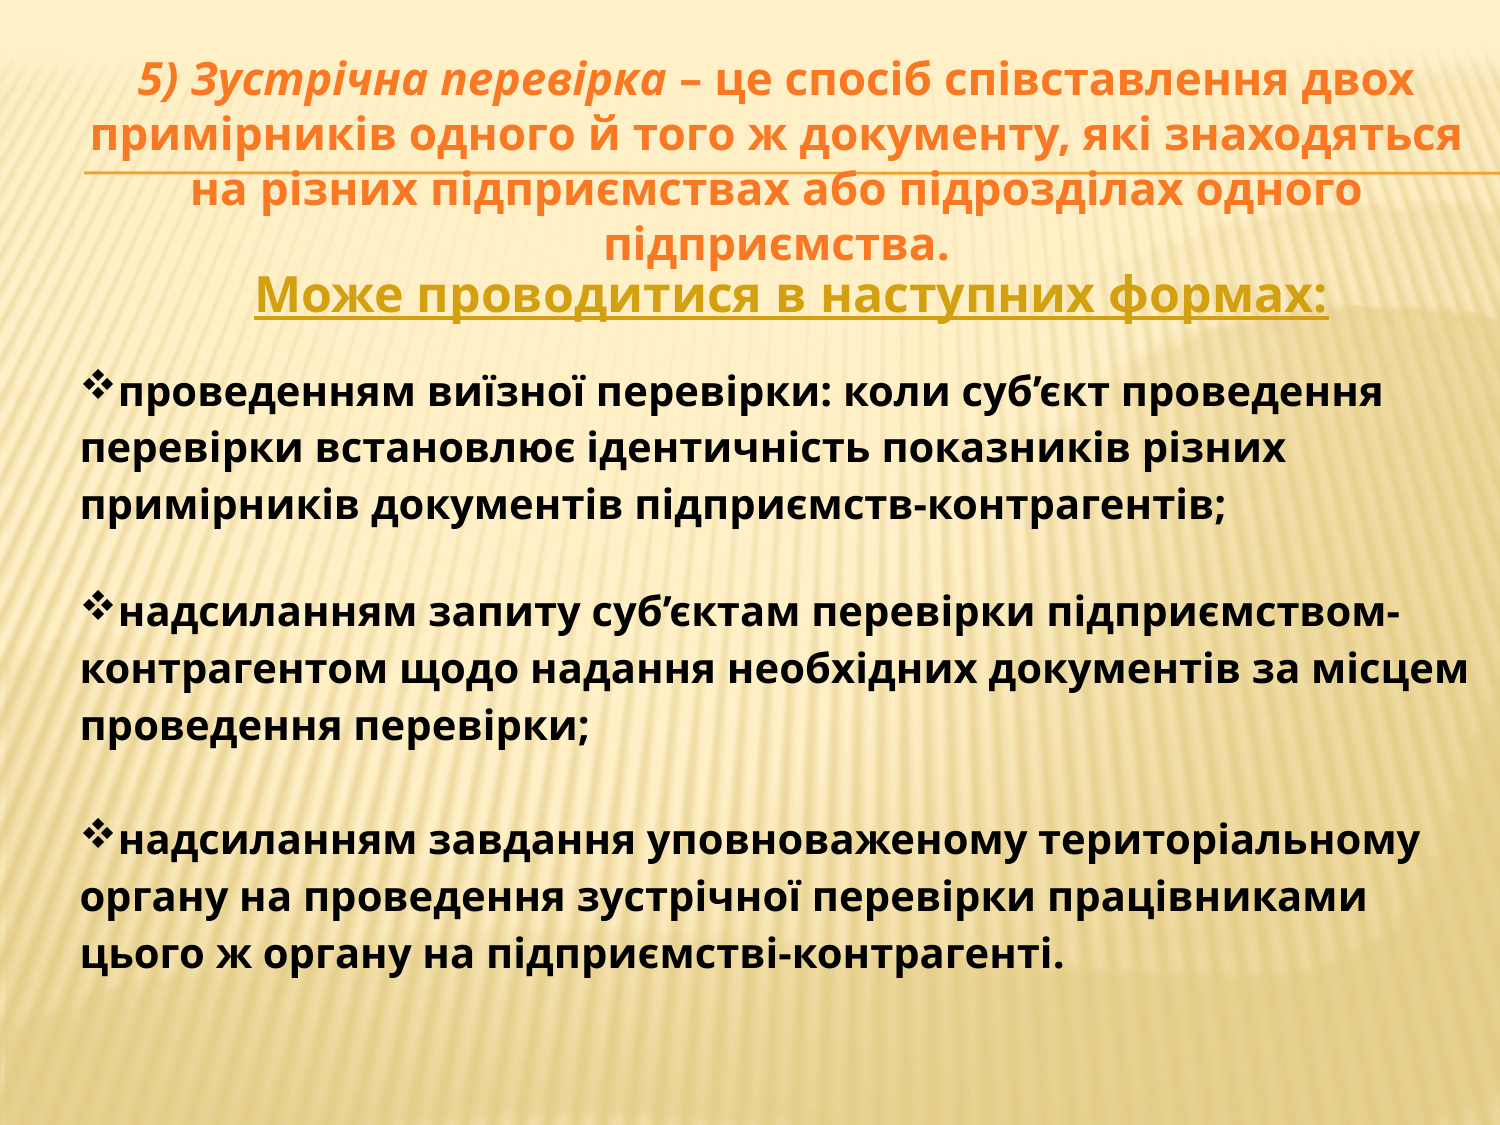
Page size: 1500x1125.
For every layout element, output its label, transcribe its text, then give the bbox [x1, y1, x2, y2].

text_box Може проводитися в наступних формах: [239, 255, 1344, 330]
text_box проведенням виїзної перевірки: коли суб’єкт проведення перевірки встановлює ідентичність показників різних примірників документів підприємств-контрагентів; надсиланням запиту суб’єктам перевірки підприємством-контрагентом щодо надання необхідних документів за місцем проведення перевірки; надсиланням завдання уповноваженому територіальному органу на проведення зустрічної перевірки працівниками цього ж органу на підприємстві-контрагенті. [64, 349, 1500, 985]
text_box 5) Зустрічна перевірка – це спосіб співставлення двох примірників одного й того ж документу, які знаходяться на різних підприємствах або підрозділах одного підприємства. [53, 42, 1500, 278]
